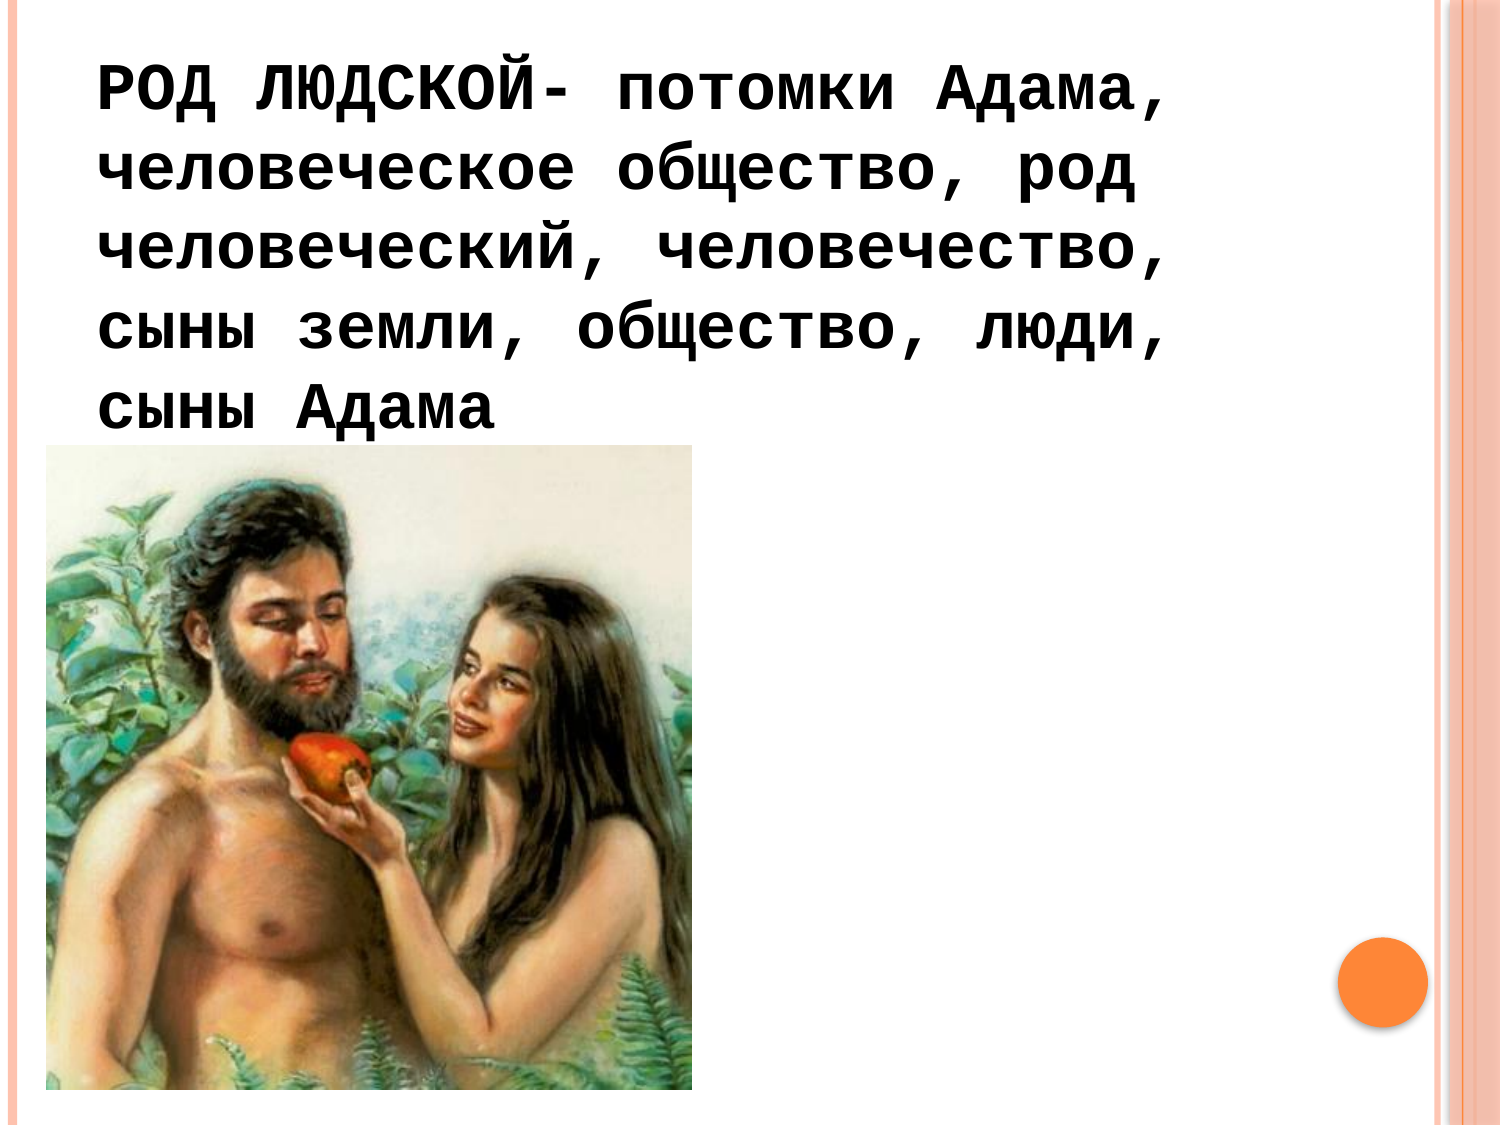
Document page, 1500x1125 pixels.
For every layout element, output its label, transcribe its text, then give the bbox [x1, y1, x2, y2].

picture [46, 444, 692, 1091]
text_box РОД ЛЮДСКОЙ- потомки Адама, человеческое общество, род человеческий, человечество, сыны земли, общество, люди, сыны Адама [81, 35, 1360, 450]
